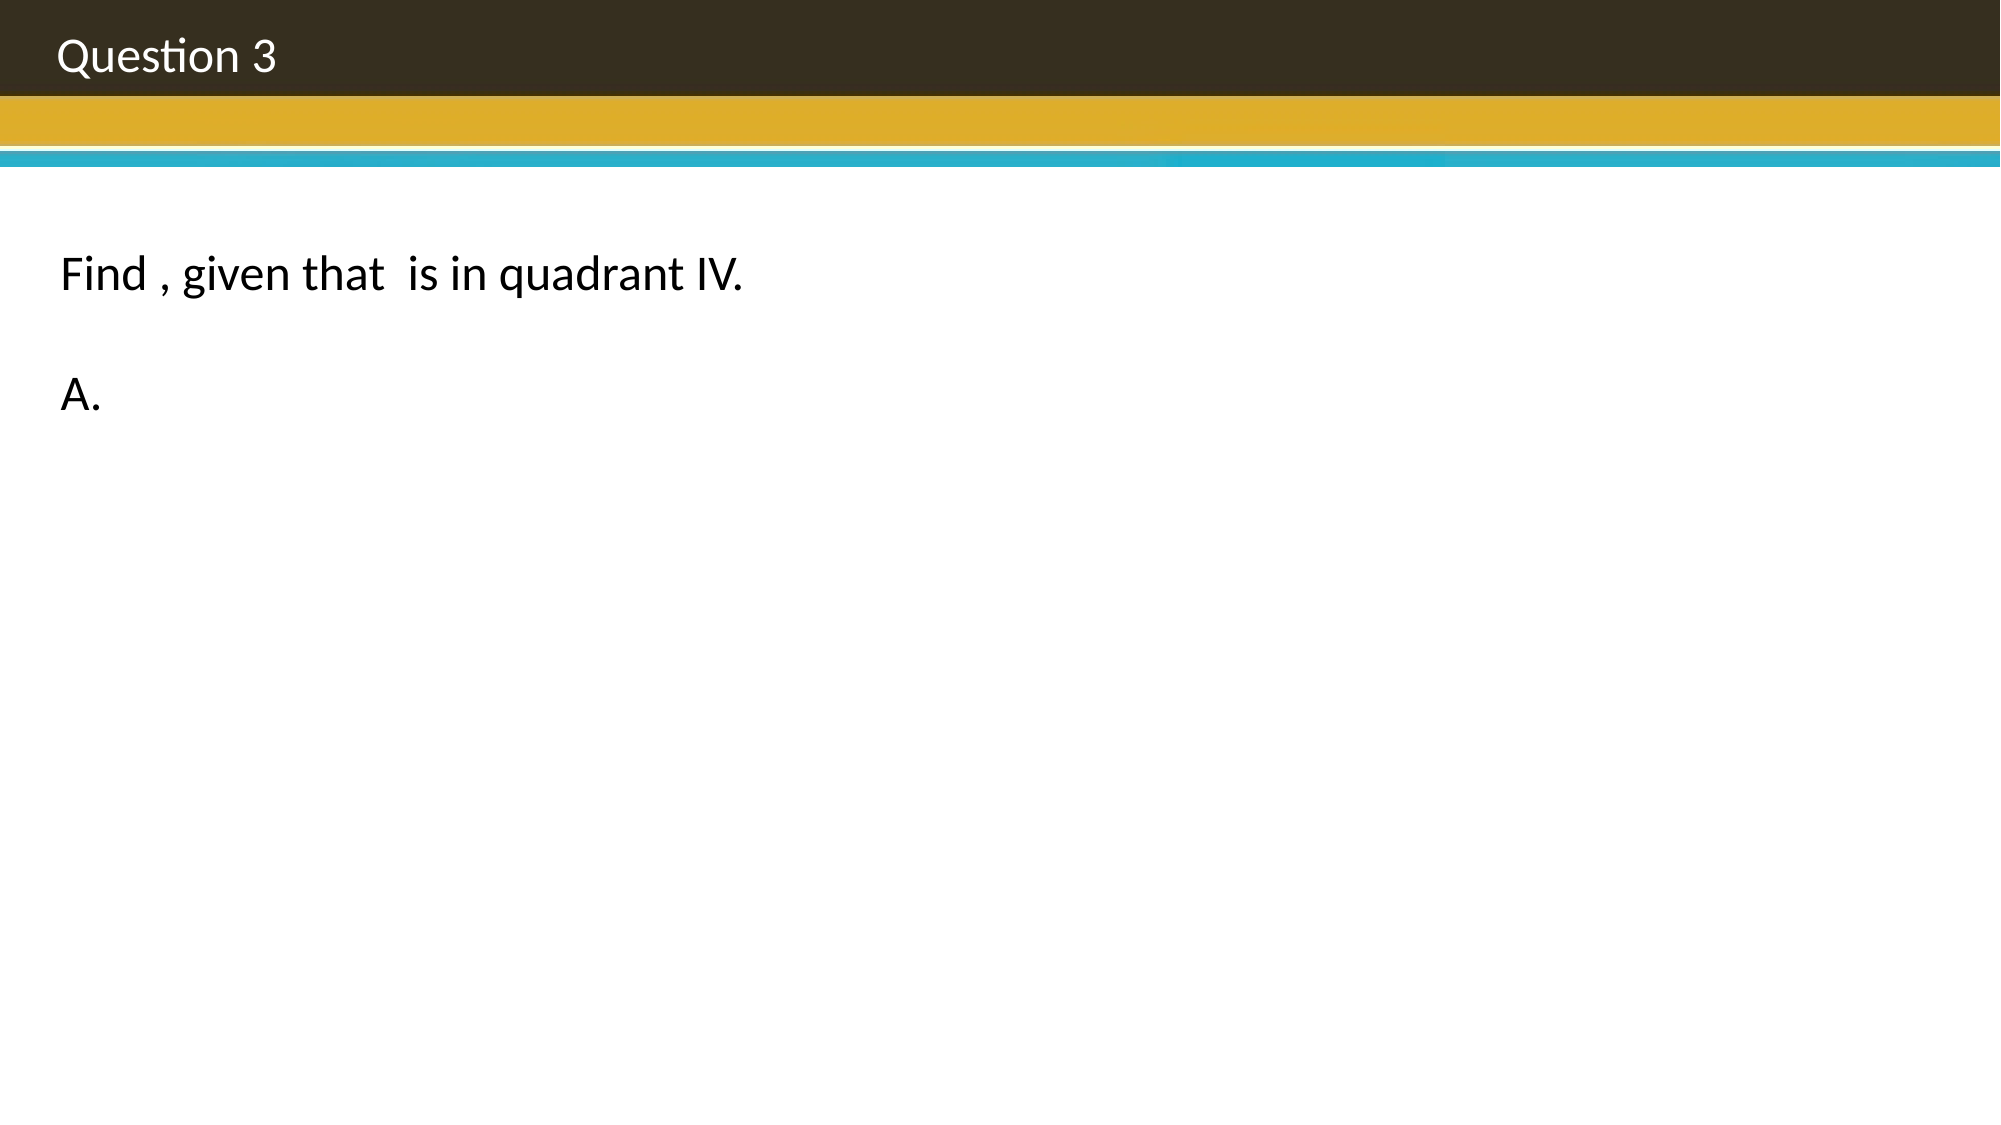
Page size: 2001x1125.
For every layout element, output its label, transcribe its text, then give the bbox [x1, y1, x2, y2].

text_box Question 3 [41, 14, 293, 90]
picture [0, 0, 2000, 167]
